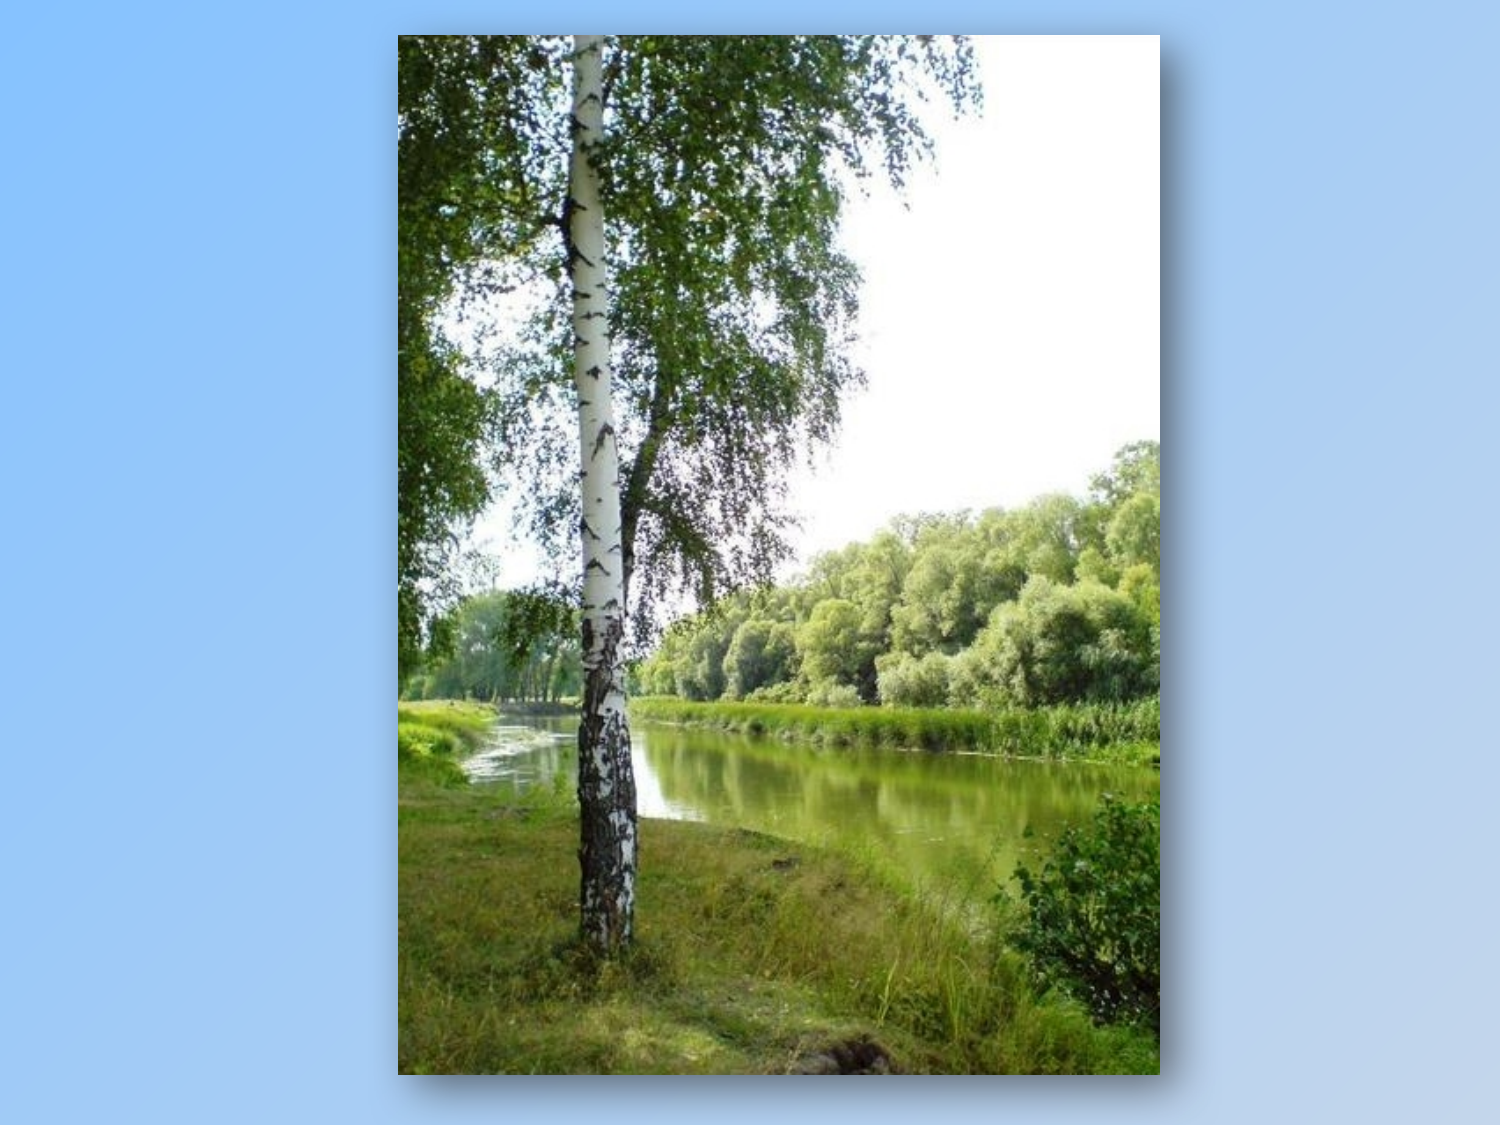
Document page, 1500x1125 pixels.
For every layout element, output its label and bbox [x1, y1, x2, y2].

picture [398, 34, 1161, 1075]
